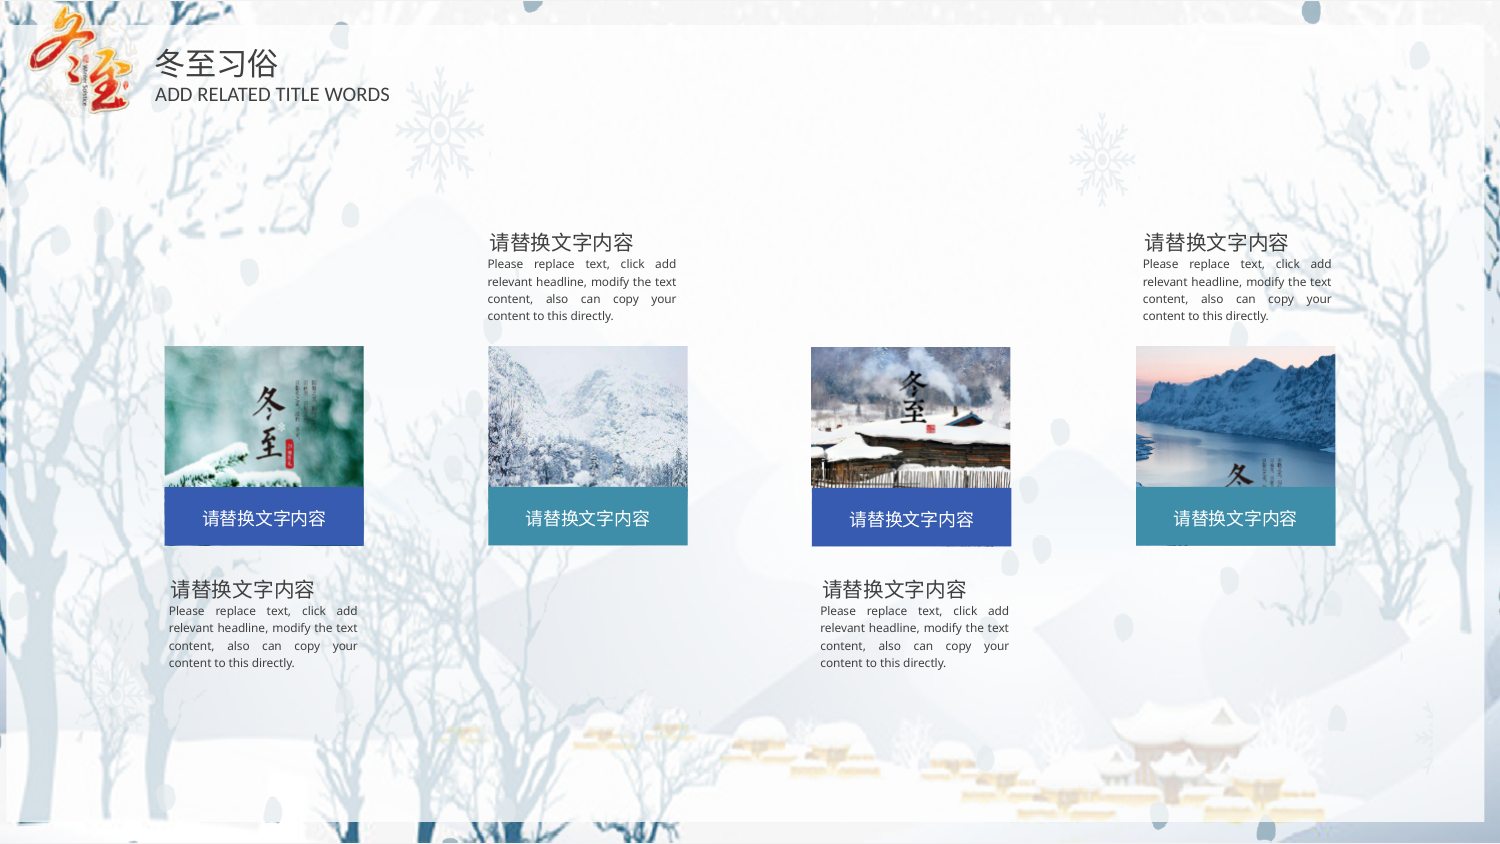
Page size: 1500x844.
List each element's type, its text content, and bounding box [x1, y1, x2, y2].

text_box 请替换文字内容 [474, 217, 650, 263]
text_box 请替换文字内容 [1129, 217, 1305, 263]
text_box Please replace text, click add relevant headline, modify the text content, also can copy your content to this directly. [154, 593, 373, 677]
text_box 请替换文字内容 [155, 564, 331, 610]
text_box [488, 345, 688, 546]
text_box 冬至习俗 [163, 38, 291, 74]
text_box Please replace text, click add relevant headline, modify the text content, also can copy your content to this directly. [805, 593, 1024, 677]
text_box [164, 346, 364, 546]
picture [0, 0, 1500, 843]
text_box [1136, 345, 1336, 546]
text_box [811, 346, 1012, 547]
text_box Please replace text, click add relevant headline, modify the text content, also can copy your content to this directly. [472, 246, 692, 330]
text_box Please replace text, click add relevant headline, modify the text content, also can copy your content to this directly. [1128, 246, 1347, 330]
text_box ADD RELATED TITLE WORDS [163, 74, 402, 111]
text_box 请替换文字内容 [807, 564, 983, 610]
